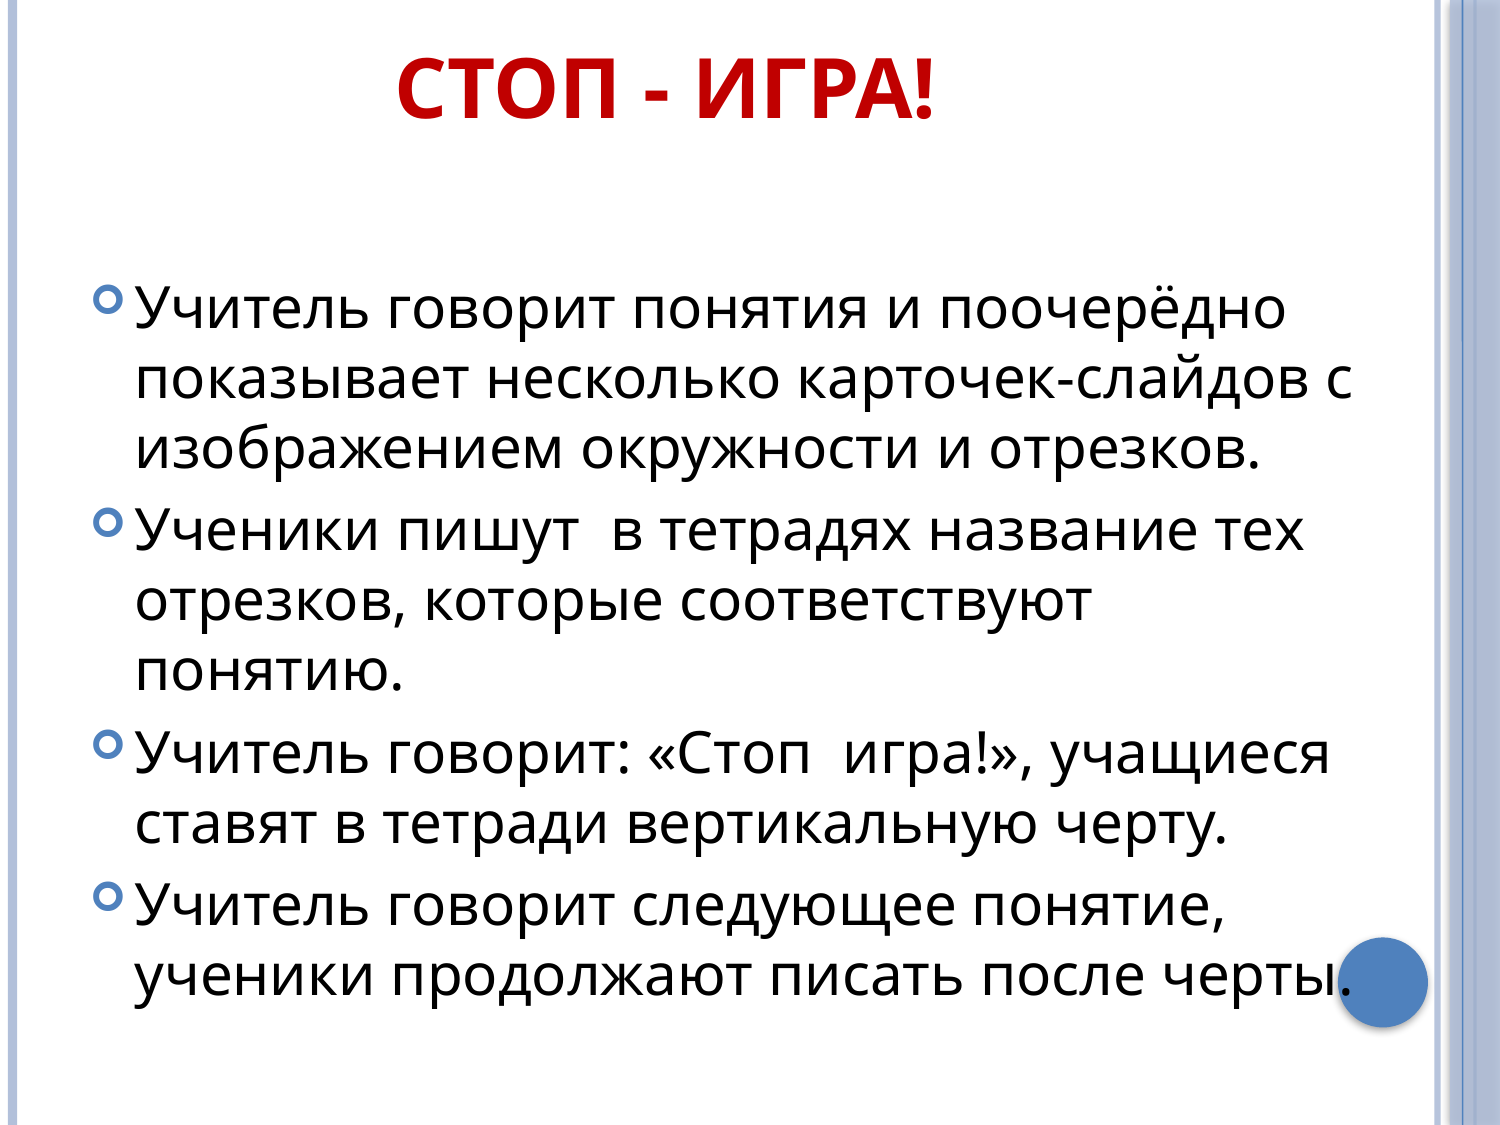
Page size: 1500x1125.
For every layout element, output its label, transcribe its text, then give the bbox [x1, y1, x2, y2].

title Стоп - игра! [75, 45, 1300, 233]
list Учитель говорит понятия и поочерёдно показывает несколько карточек-слайдов с изображением окружности и отрезков. Ученики пишут в тетрадях название тех отрезков, которые соответствуют понятию. Учитель говорит: «Стоп игра!», учащиеся ставят в тетради вертикальную черту. Учитель говорит следующее понятие, ученики продолжают писать после черты. [75, 262, 1383, 1062]
